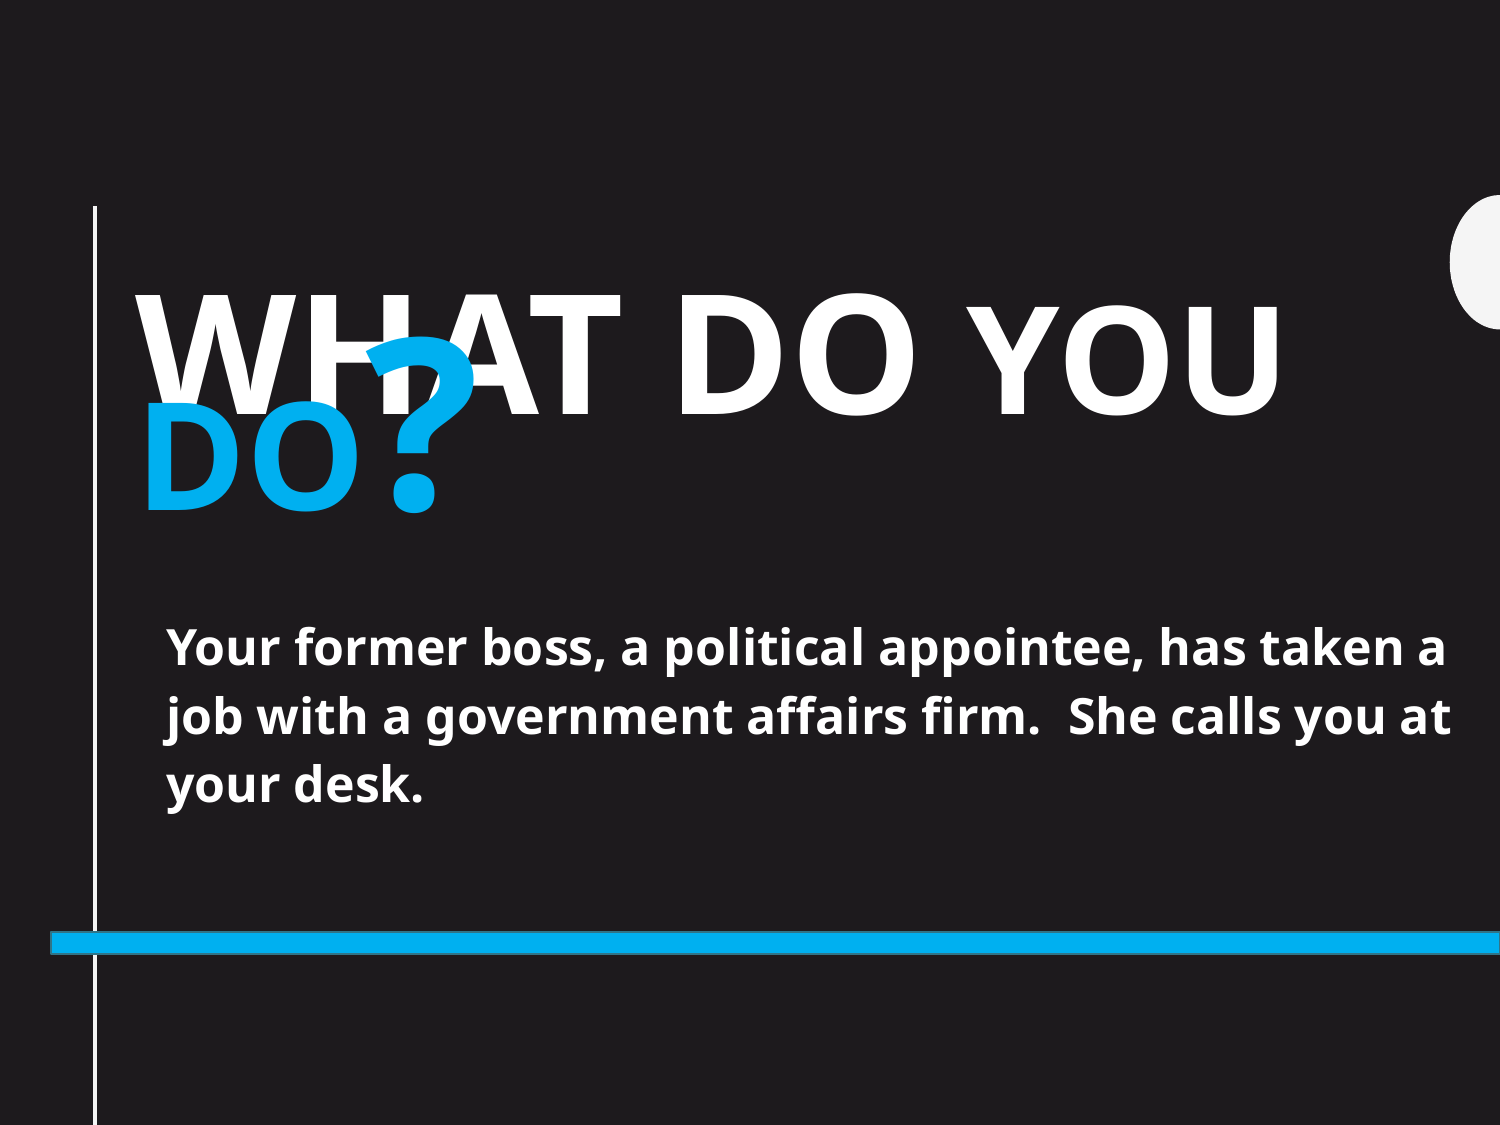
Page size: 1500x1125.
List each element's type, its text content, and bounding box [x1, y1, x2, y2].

text_box [50, 931, 1500, 955]
text_box Your former boss, a political appointee, has taken a job with a government affairs firm. She calls you at your desk. [151, 600, 1500, 872]
title What do you do? [120, 330, 1500, 781]
